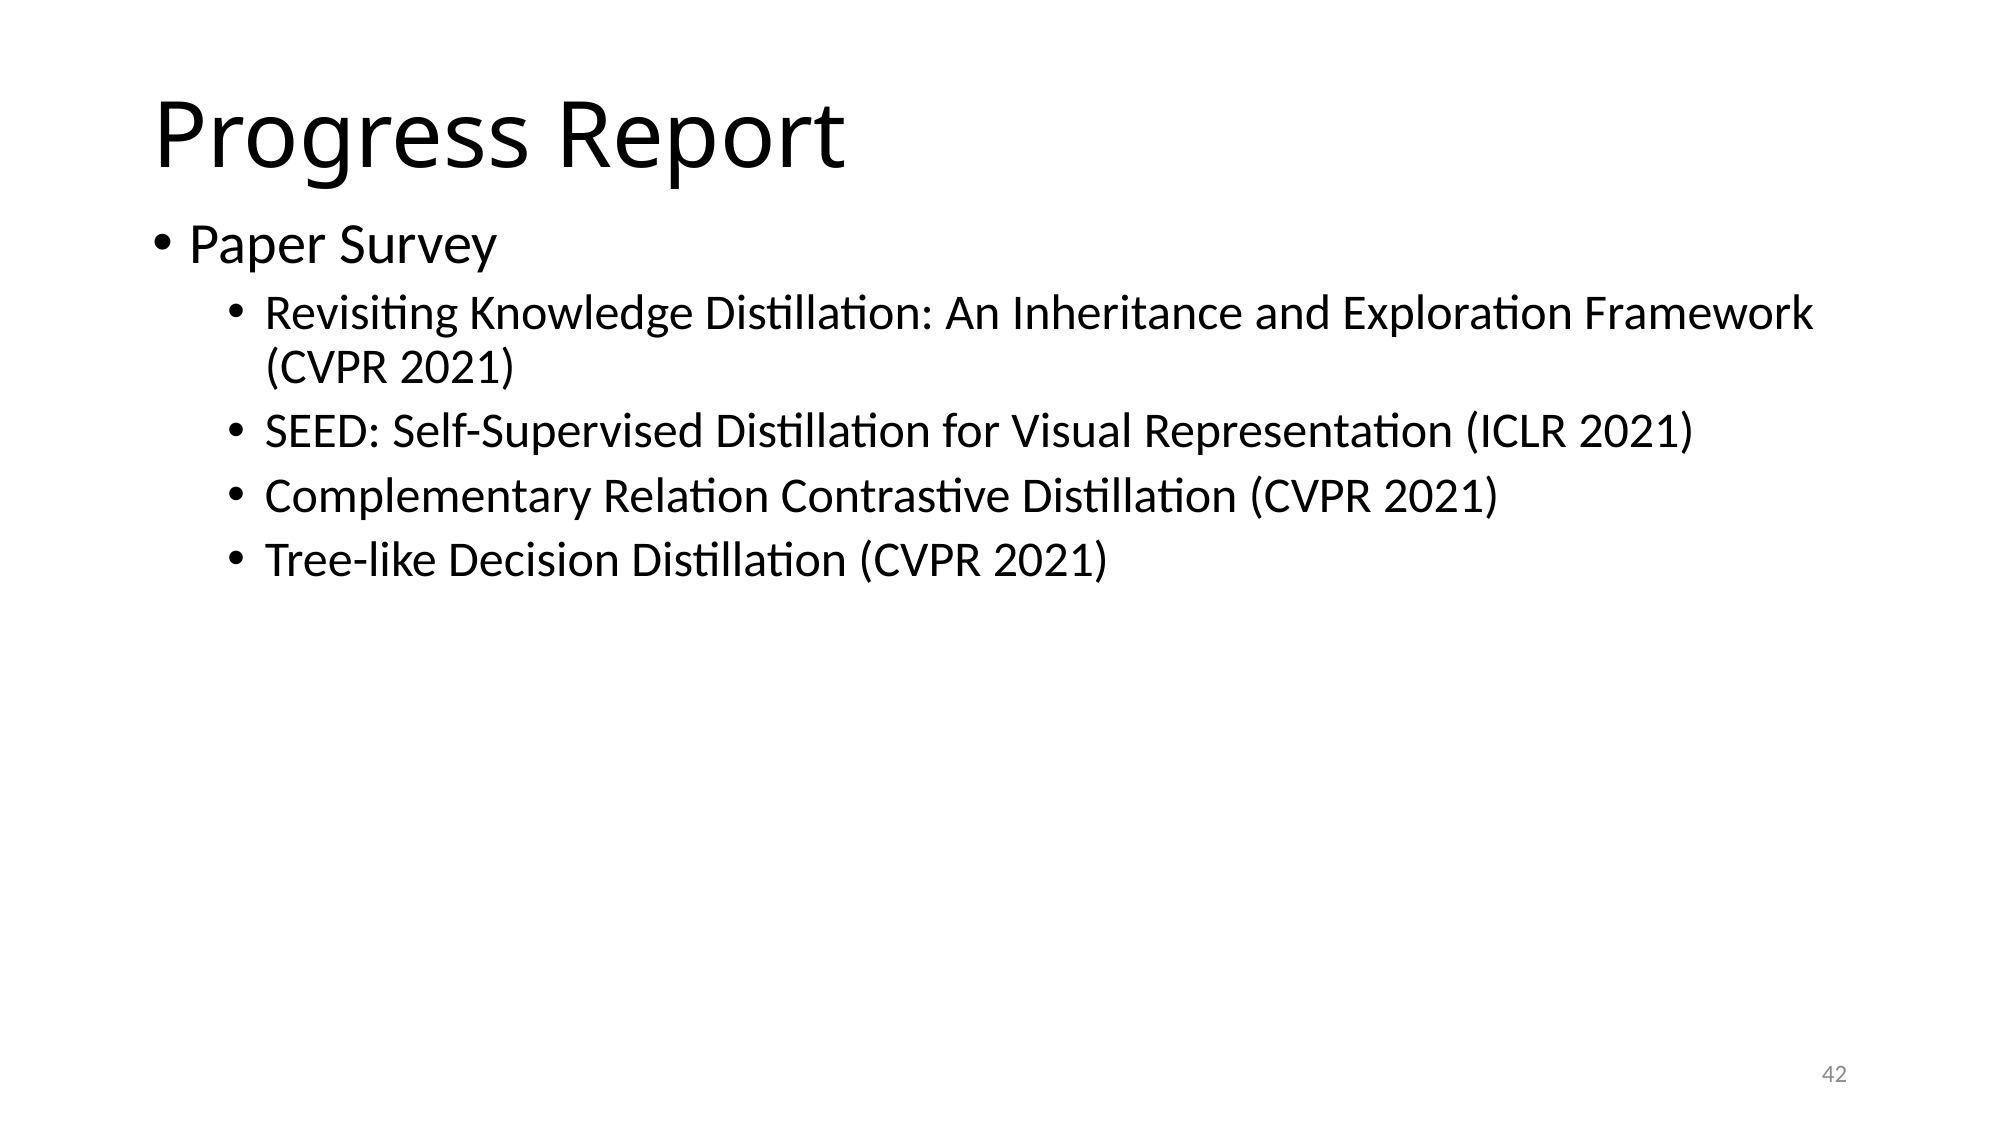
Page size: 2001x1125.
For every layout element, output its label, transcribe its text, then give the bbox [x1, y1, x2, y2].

list Paper Survey Revisiting Knowledge Distillation: An Inheritance and Exploration Framework (CVPR 2021) SEED: Self-Supervised Distillation for Visual Representation (ICLR 2021) Complementary Relation Contrastive Distillation (CVPR 2021) Tree-like Decision Distillation (CVPR 2021) [137, 205, 1877, 1096]
title Progress Report [137, 28, 1863, 205]
slide_number 42 [1412, 1042, 1863, 1103]
